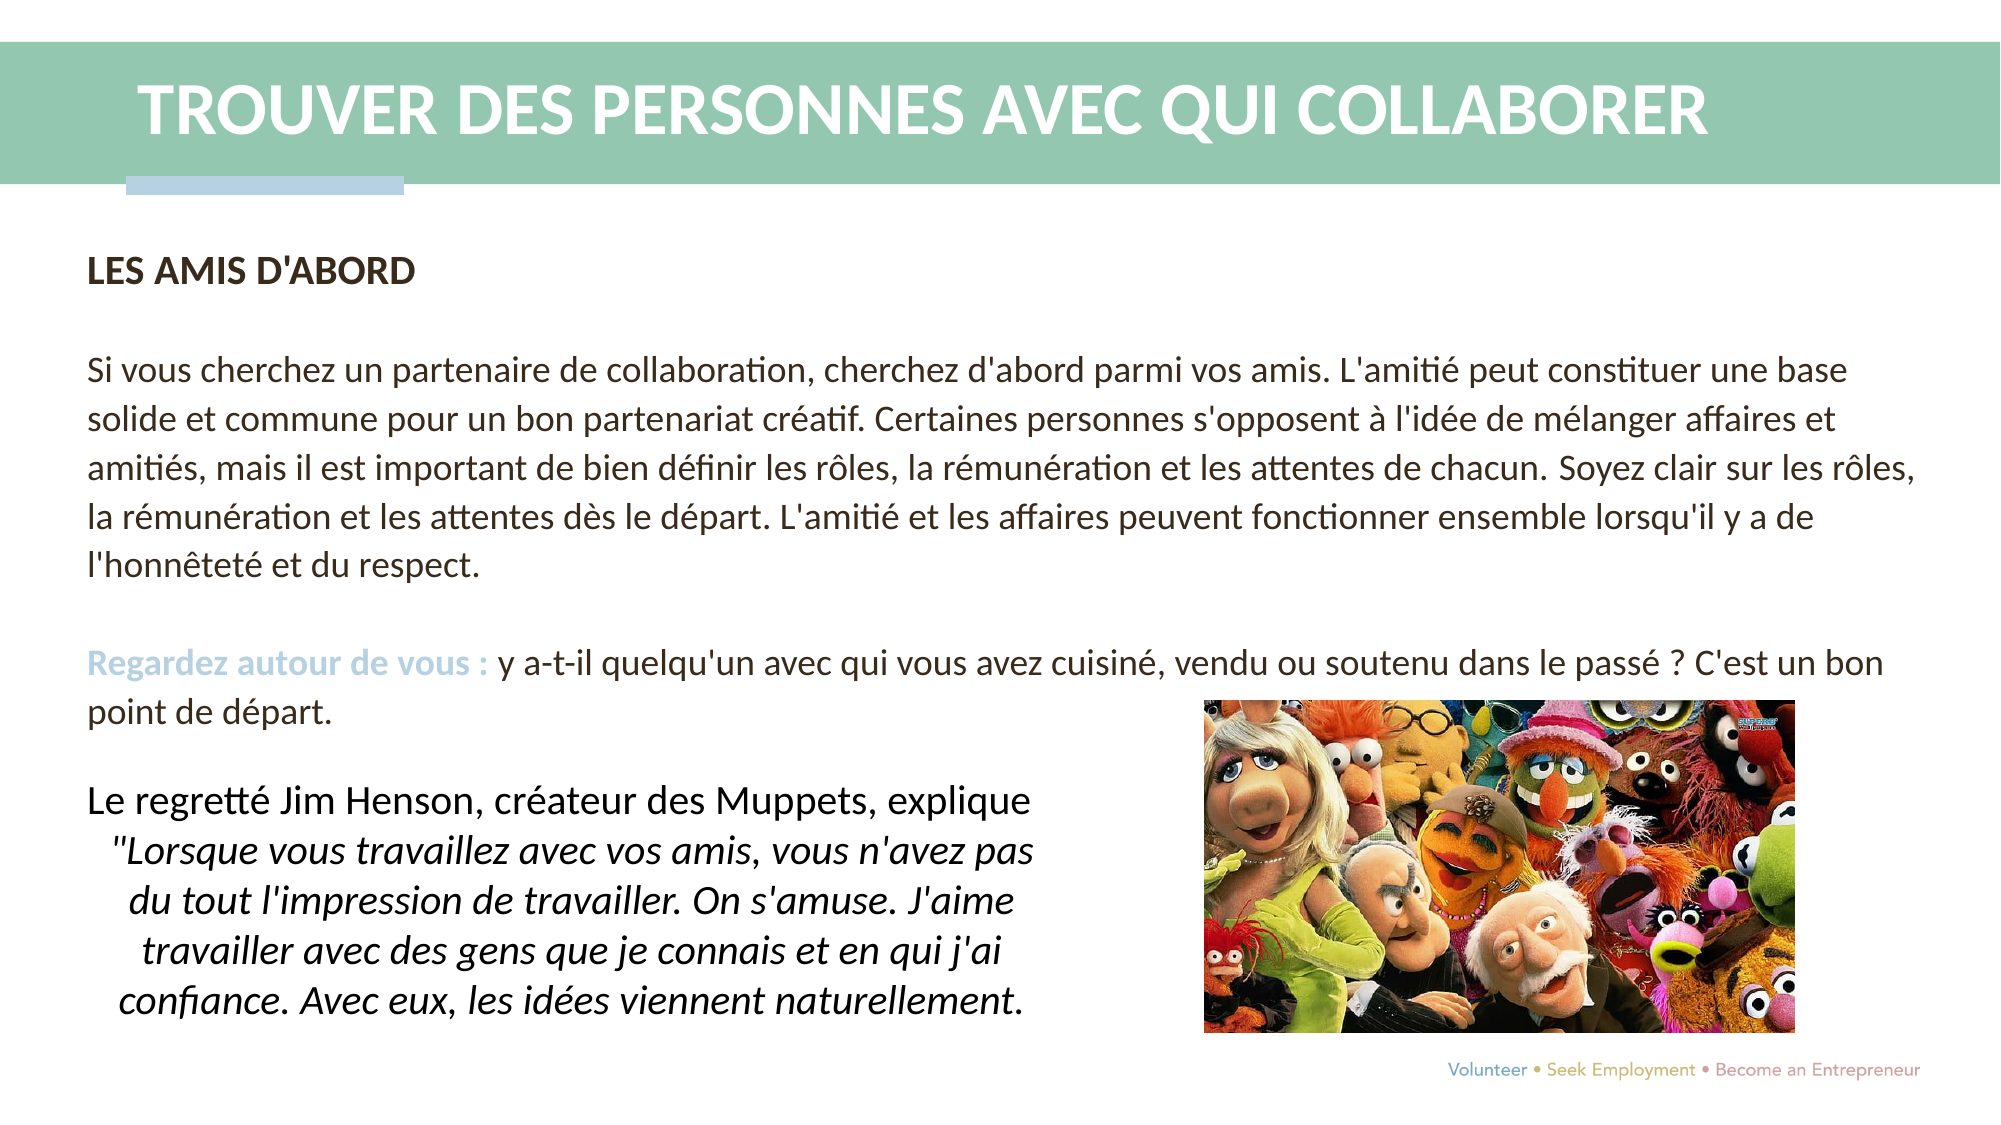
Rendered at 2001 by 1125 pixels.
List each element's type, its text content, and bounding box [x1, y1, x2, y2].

text_box Le regretté Jim Henson, créateur des Muppets, explique "Lorsque vous travaillez avec vos amis, vous n'avez pas du tout l'impression de travailler. On s'amuse. J'aime travailler avec des gens que je connais et en qui j'ai confiance. Avec eux, les idées viennent naturellement. [72, 765, 1073, 1030]
picture [1418, 1046, 1971, 1103]
list TROUVER DES PERSONNES AVEC QUI COLLABORER [123, 51, 1913, 170]
list LES AMIS D'ABORD Si vous cherchez un partenaire de collaboration, cherchez d'abord parmi vos amis. L'amitié peut constituer une base solide et commune pour un bon partenariat créatif. Certaines personnes s'opposent à l'idée de mélanger affaires et amitiés, mais il est important de bien définir les rôles, la rémunération et les attentes de chacun. Soyez clair sur les rôles, la rémunération et les attentes dès le départ. L'amitié et les affaires peuvent fonctionner ensemble lorsqu'il y a de l'honnêteté et du respect. Regardez autour de vous : y a-t-il quelqu'un avec qui vous avez cuisiné, vendu ou soutenu dans le passé ? C'est un bon point de départ. [72, 236, 1941, 692]
picture [1204, 700, 1795, 1033]
